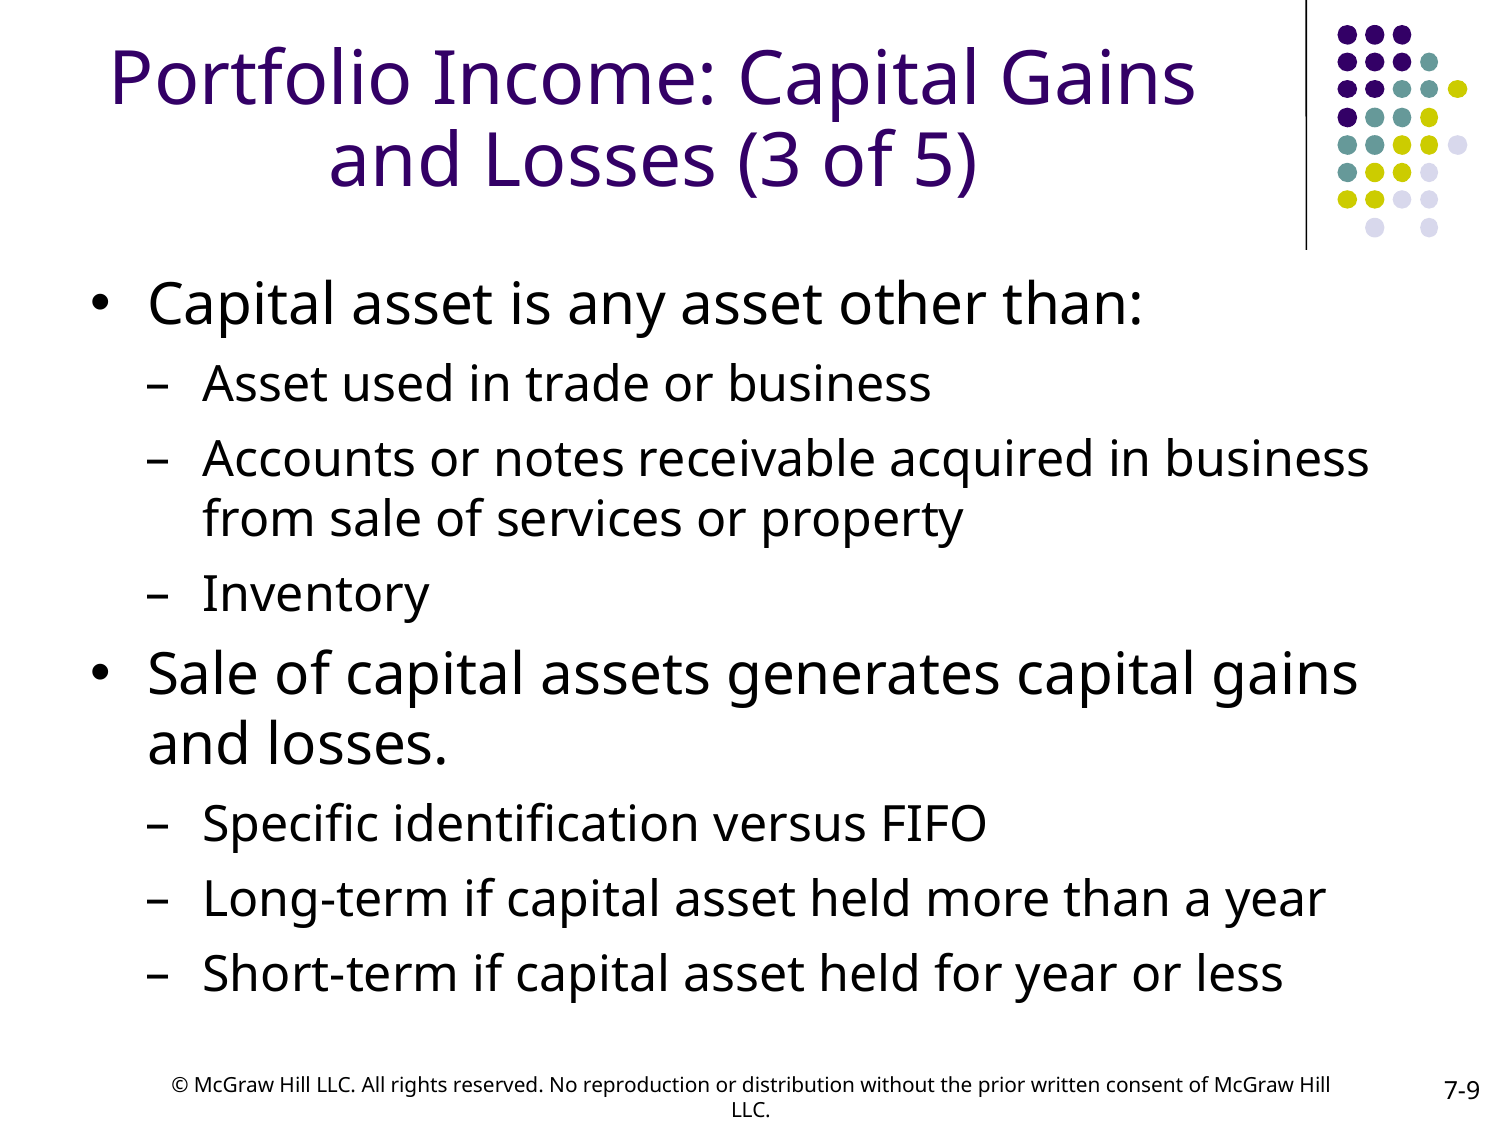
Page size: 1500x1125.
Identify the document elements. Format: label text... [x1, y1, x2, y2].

slide_number 7-9 [1345, 1061, 1496, 1122]
title Portfolio Income: Capital Gains and Losses (3 of 5) [32, 8, 1275, 234]
list Capital asset is any asset other than: Asset used in trade or business Accounts or notes receivable acquired in business from sale of services or property Inventory Sale of capital assets generates capital gains and losses. Specific identification versus FIFO Long-term if capital asset held more than a year Short-term if capital asset held for year or less [75, 259, 1425, 1062]
